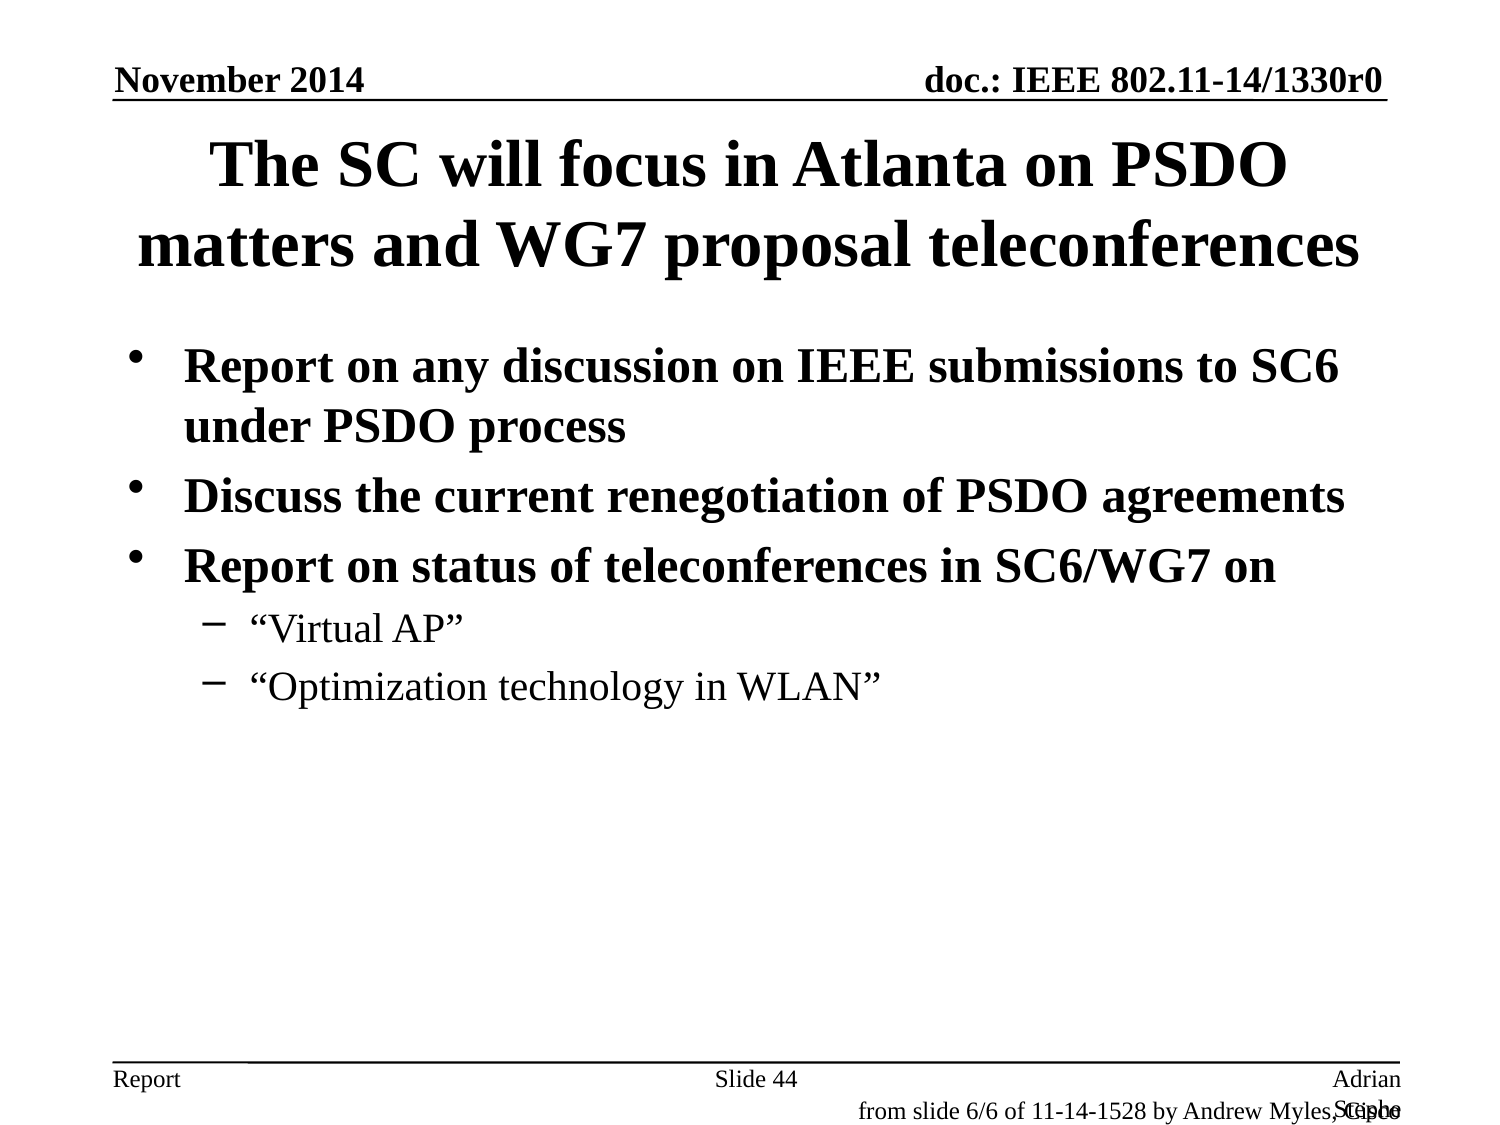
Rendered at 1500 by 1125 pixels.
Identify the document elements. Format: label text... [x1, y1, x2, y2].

text_box from slide 6/6 of 11-14-1528 by Andrew Myles, Cisco [343, 1087, 1417, 1125]
slide_number Slide 44 [712, 1061, 800, 1087]
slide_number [114, 54, 374, 101]
footer Adrian Stephens, Intel Corporation [1324, 1061, 1402, 1087]
title The SC will focus in Atlanta on PSDO matters and WG7 proposal teleconferences [112, 112, 1388, 288]
list Report on any discussion on IEEE submissions to SC6 under PSDO process Discuss the current renegotiation of PSDO agreements Report on status of teleconferences in SC6/WG7 on “Virtual AP” “Optimization technology in WLAN” [112, 324, 1388, 1000]
